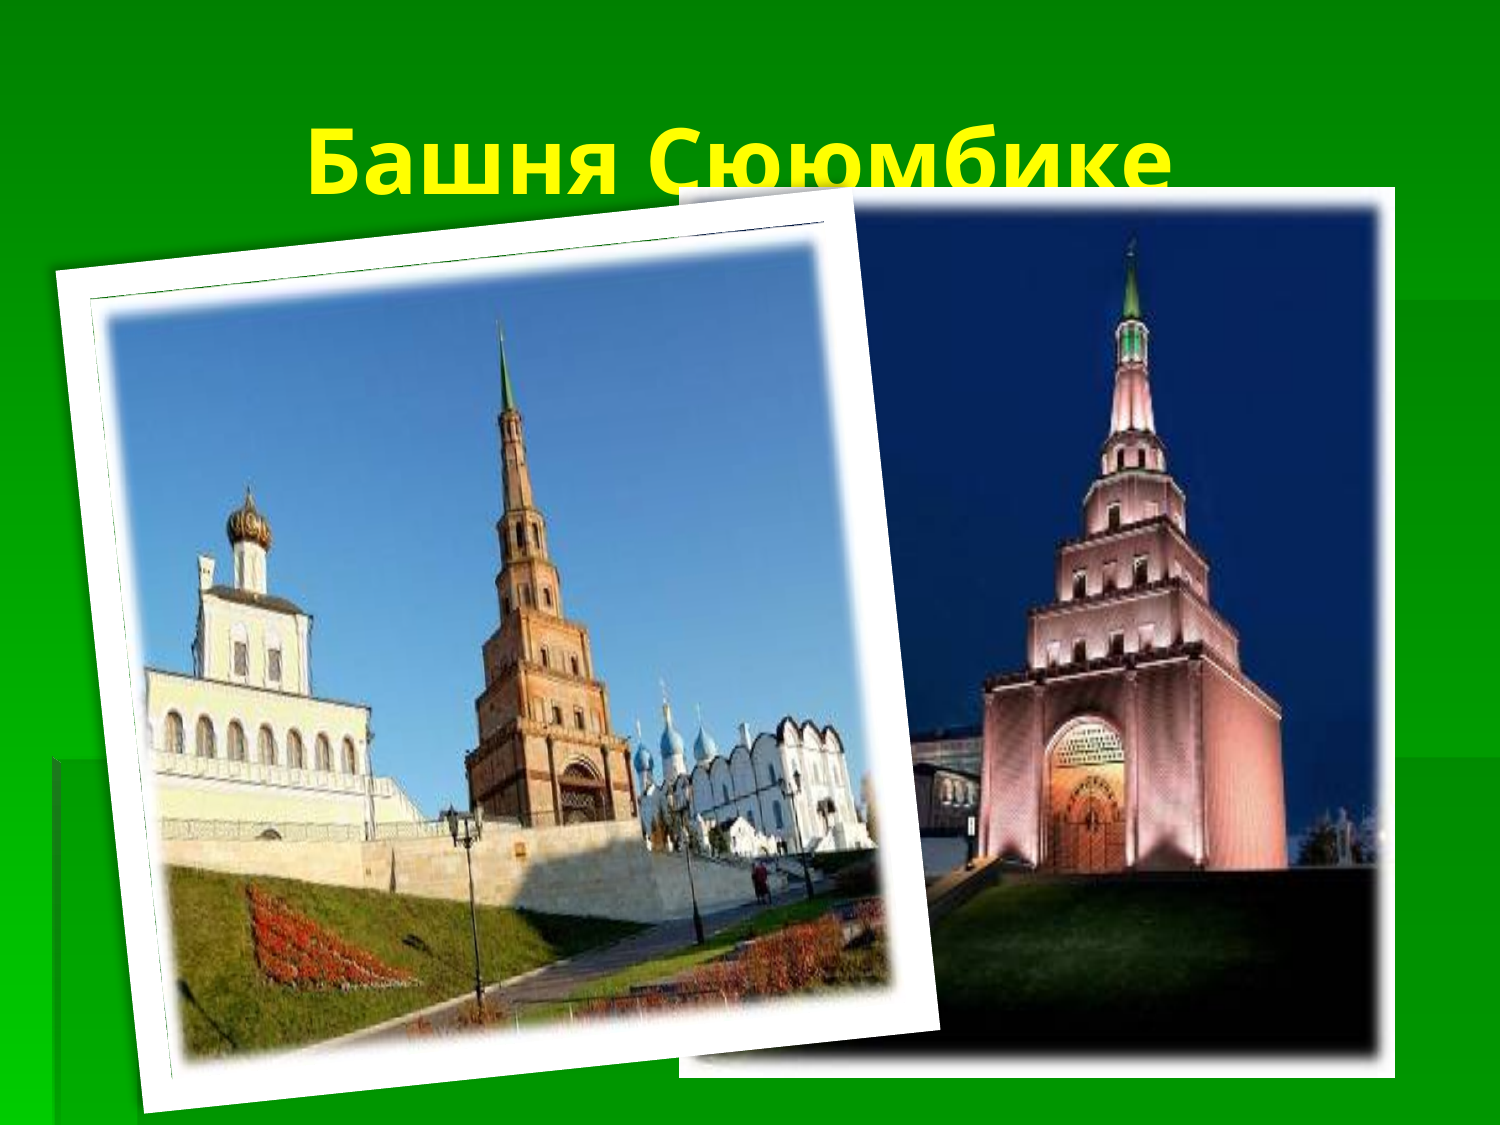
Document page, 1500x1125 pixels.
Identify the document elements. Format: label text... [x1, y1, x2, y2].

title Башня Сююмбике [74, 39, 1451, 276]
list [679, 187, 1395, 1079]
picture [91, 238, 868, 1079]
